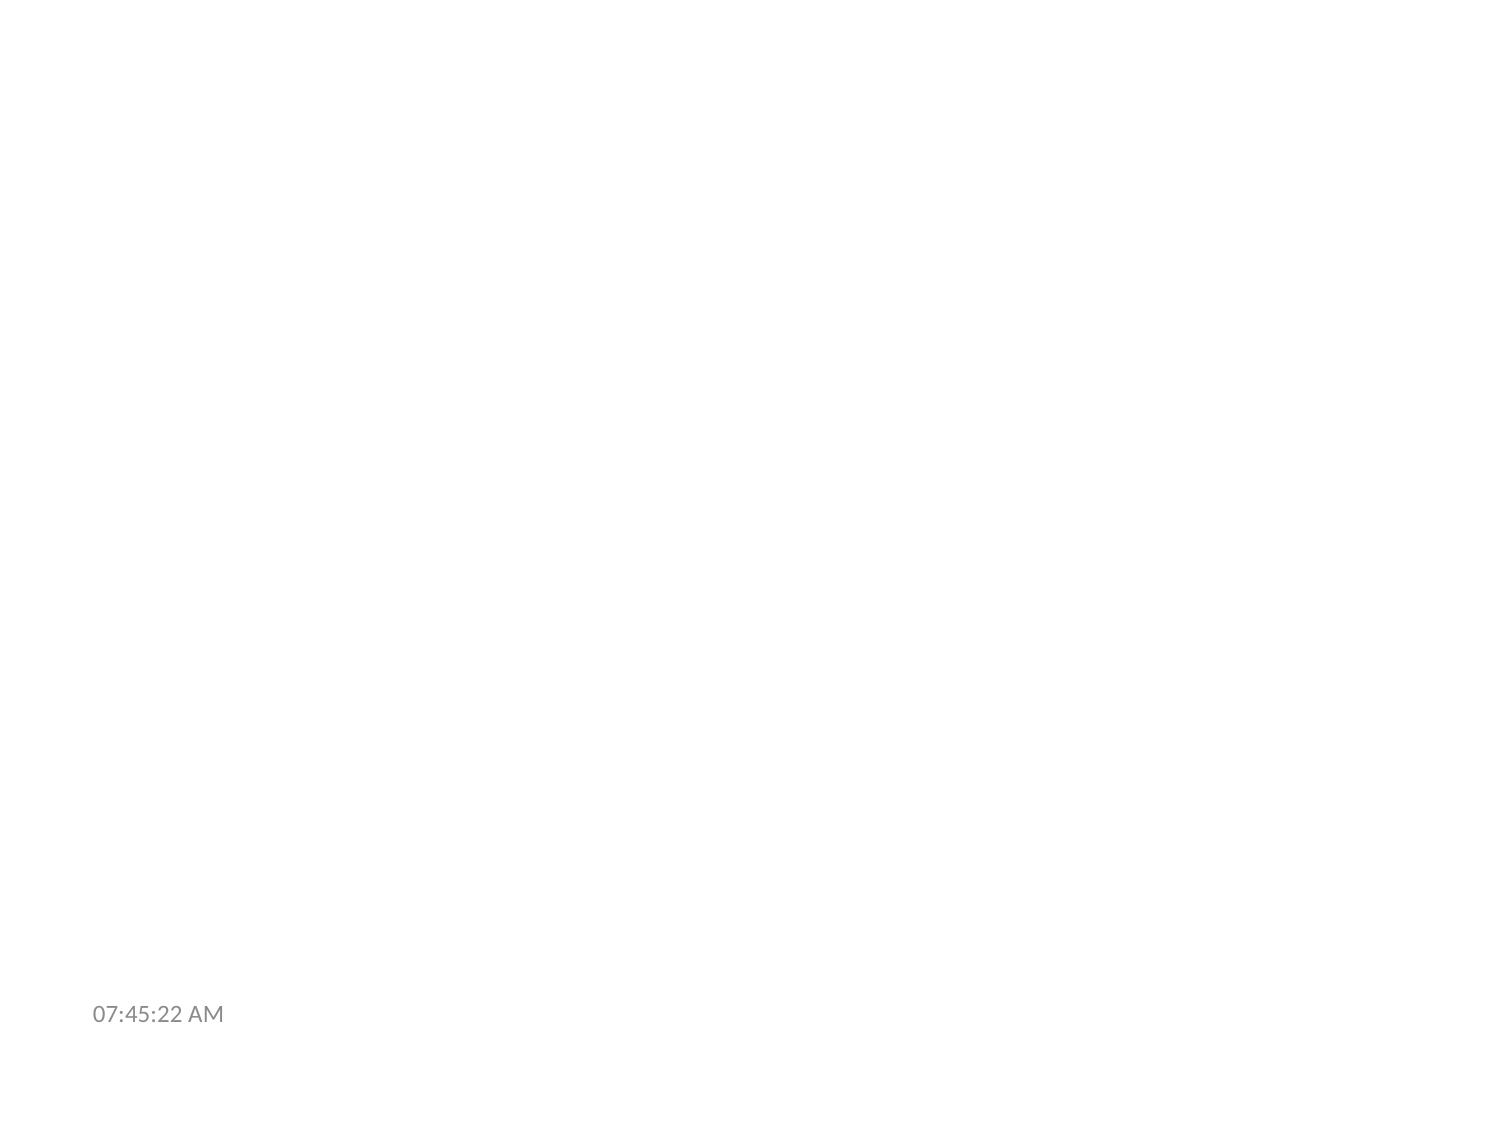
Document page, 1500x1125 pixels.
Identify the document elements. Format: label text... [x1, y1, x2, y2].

text_box 3:35:09 PM [77, 982, 428, 1043]
